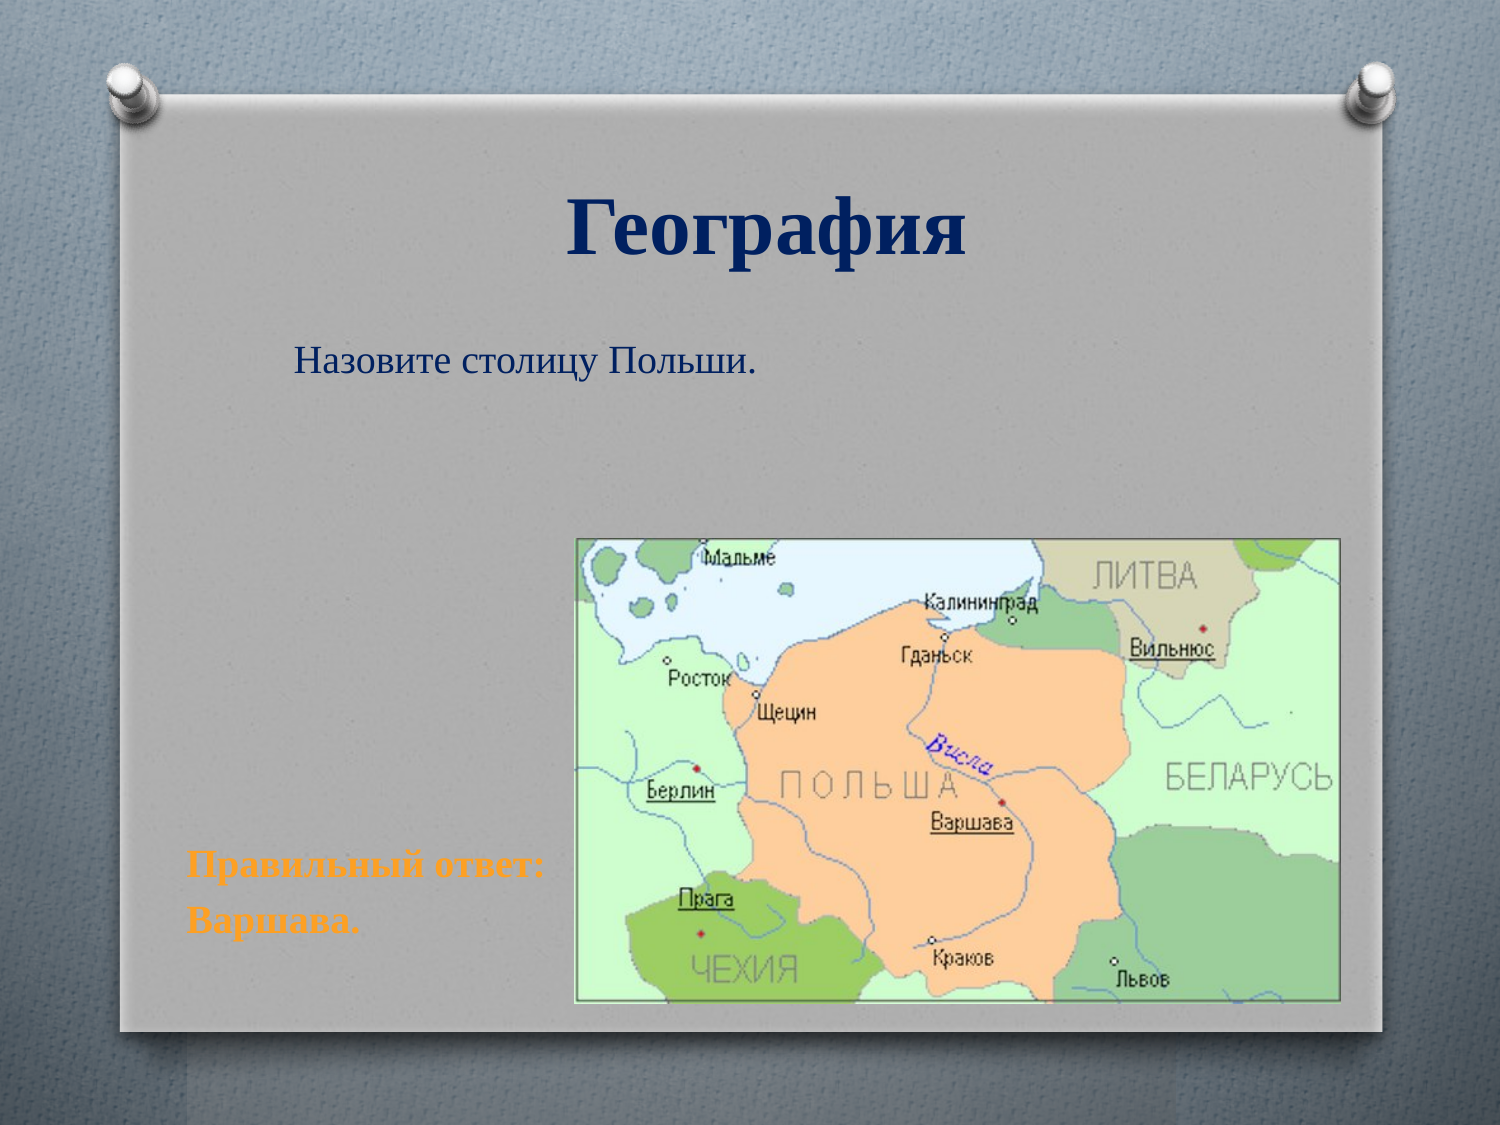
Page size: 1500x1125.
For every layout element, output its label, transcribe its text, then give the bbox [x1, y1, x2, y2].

title География [253, 160, 1280, 279]
picture [1317, 35, 1439, 156]
list Назовите столицу Польши. Правильный ответ: Варшава. [171, 326, 880, 953]
picture [574, 538, 1341, 1005]
picture [75, 29, 198, 153]
